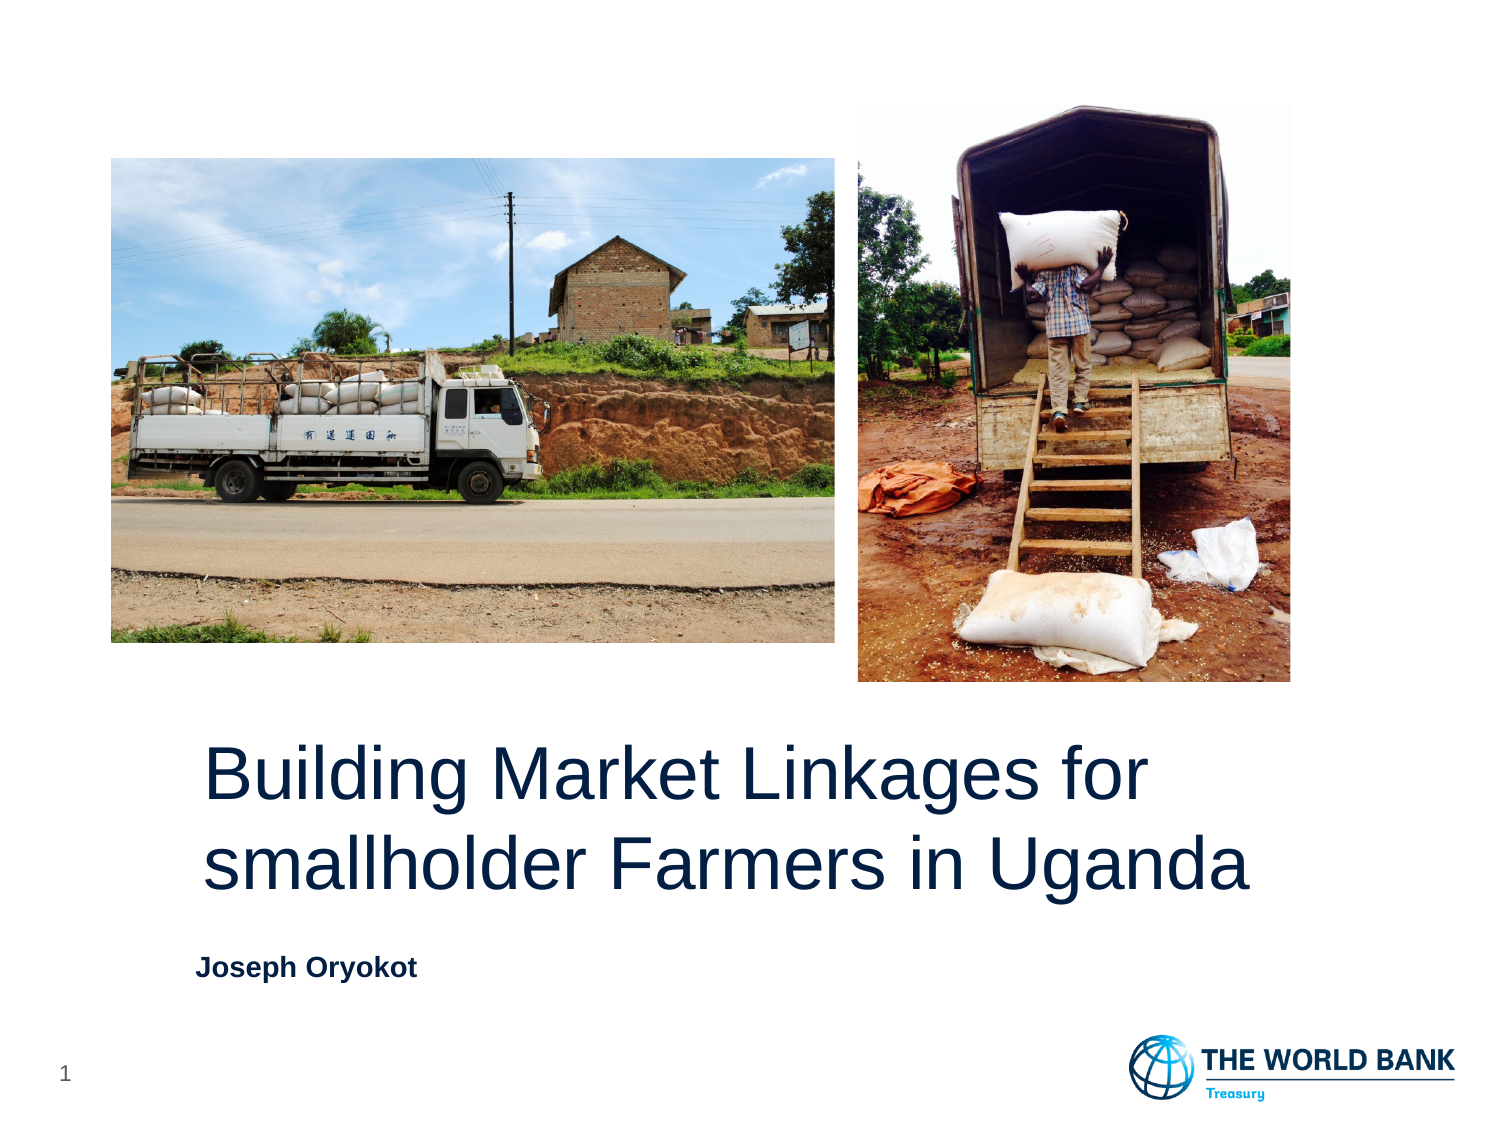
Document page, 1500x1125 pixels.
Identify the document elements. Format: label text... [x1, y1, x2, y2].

picture [1158, 1049, 1167, 1060]
picture [1149, 1046, 1160, 1055]
picture [857, 103, 1291, 682]
footer Joseph Oryokot [129, 936, 846, 996]
list Building Market Linkages for smallholder Farmers in Uganda [147, 723, 1361, 882]
picture [1147, 1041, 1156, 1046]
slide_number 0 [59, 1042, 112, 1103]
picture [1129, 1034, 1455, 1102]
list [110, 158, 835, 643]
